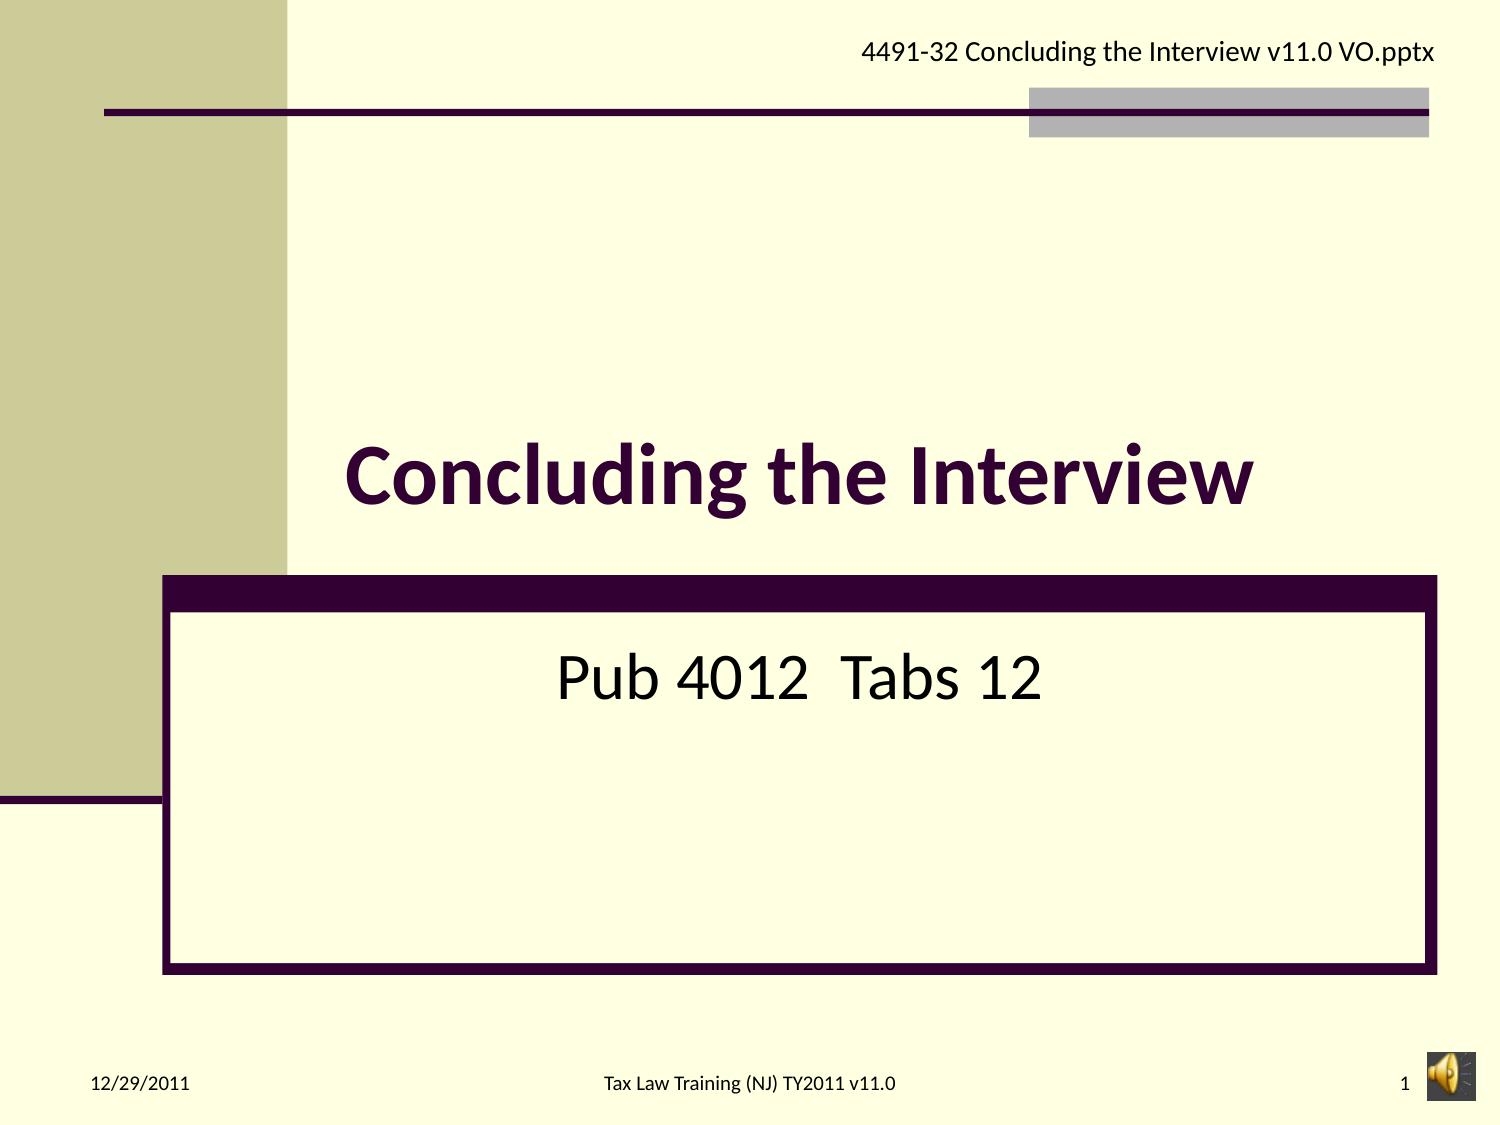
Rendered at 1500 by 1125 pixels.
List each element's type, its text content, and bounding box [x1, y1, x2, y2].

subtitle Pub 4012 Tabs 12 [187, 624, 1413, 950]
text_box 4491-32 Concluding the Interview v11.0 VO.pptx [487, 24, 1450, 75]
footer Tax Law Training (NJ) TY2011 v11.0 [512, 1049, 988, 1103]
slide_number 1 [1074, 1049, 1426, 1103]
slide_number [74, 1049, 426, 1103]
title Concluding the Interview [162, 349, 1438, 591]
picture [1426, 1051, 1477, 1102]
